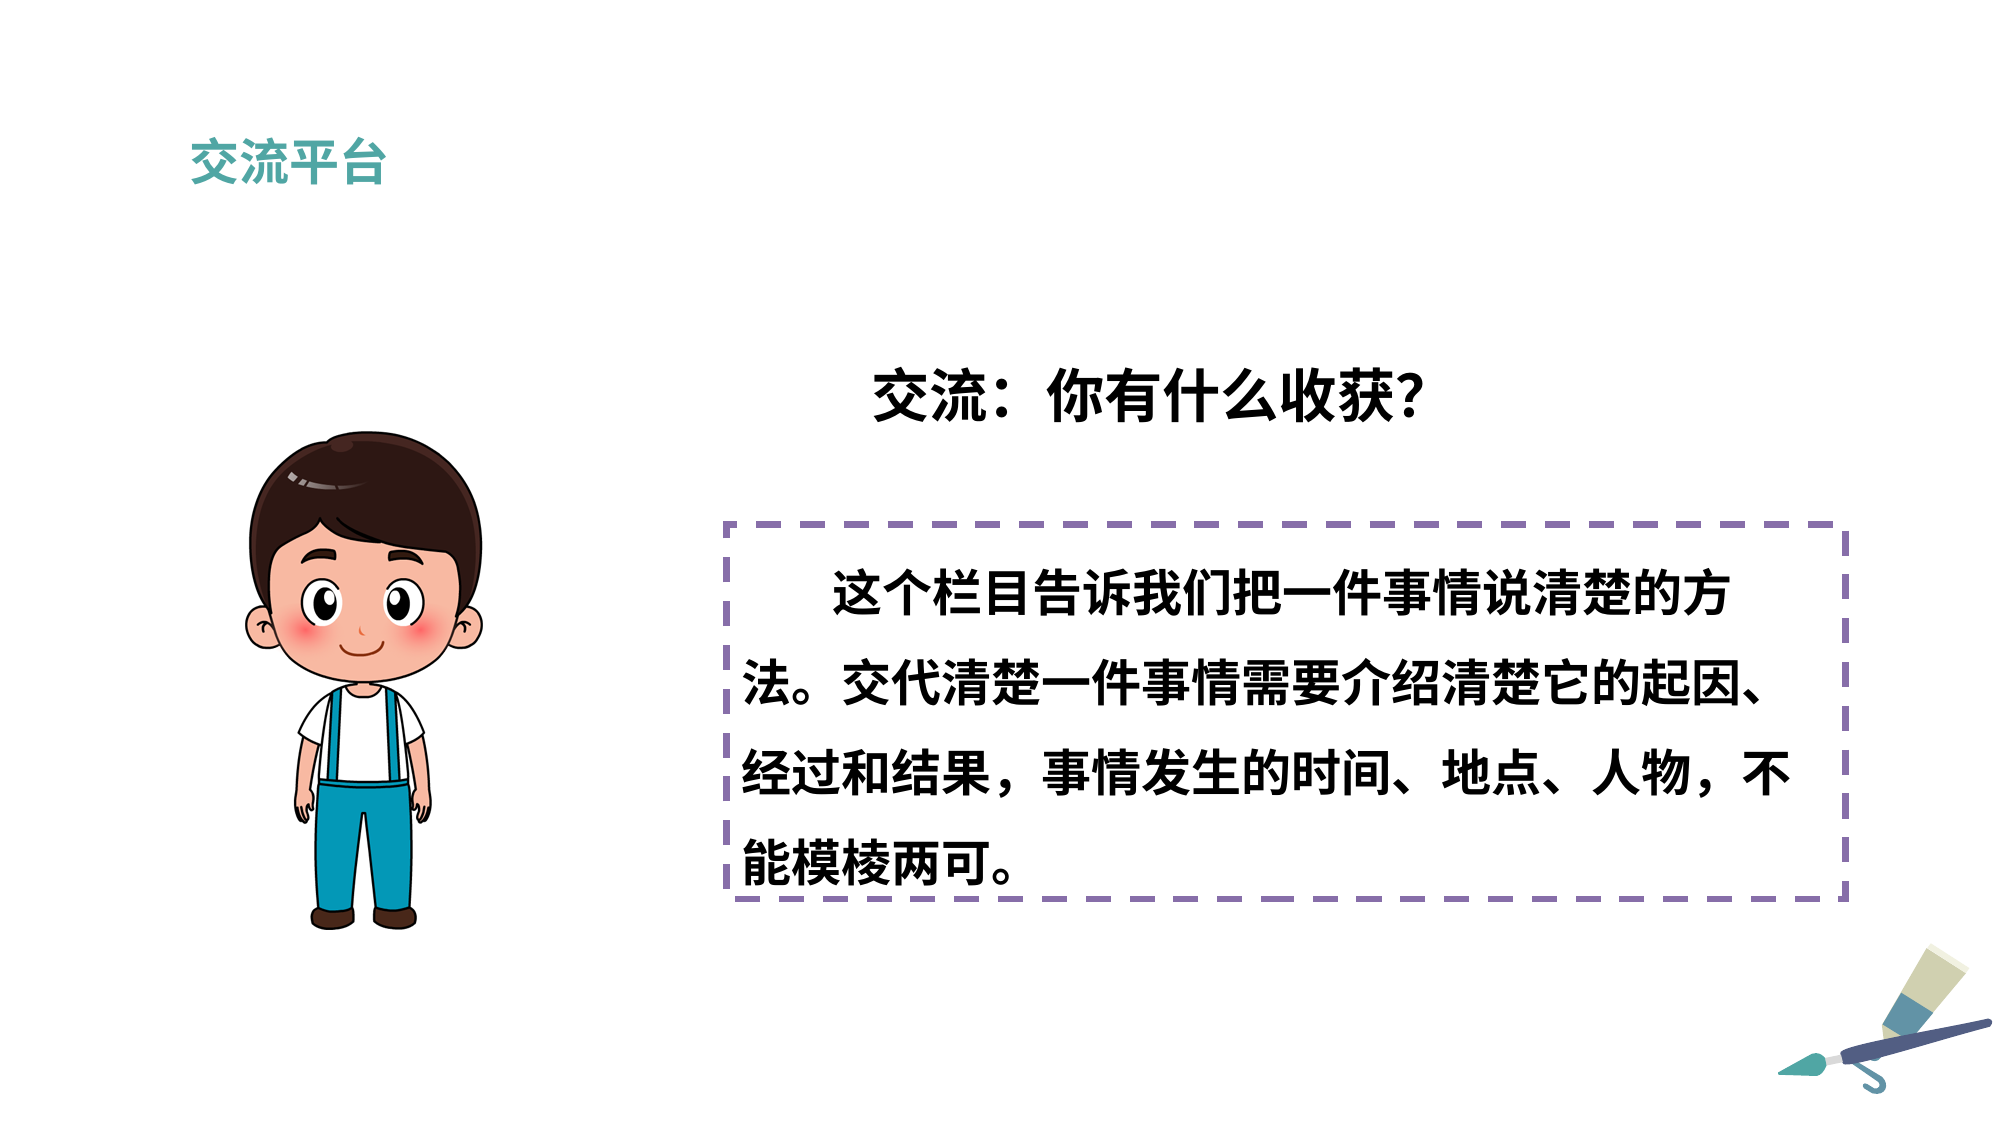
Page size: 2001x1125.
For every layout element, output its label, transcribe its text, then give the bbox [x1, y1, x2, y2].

picture [114, 430, 613, 930]
text_box 交流：你有什么收获？ [856, 317, 1493, 437]
text_box 交流平台 [174, 123, 405, 199]
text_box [1811, 945, 1974, 1125]
text_box 这个栏目告诉我们把一件事情说清楚的方法。交代清楚一件事情需要介绍清楚它的起因、经过和结果，事情发生的时间、地点、人物，不能模棱两可。 [725, 523, 1847, 900]
